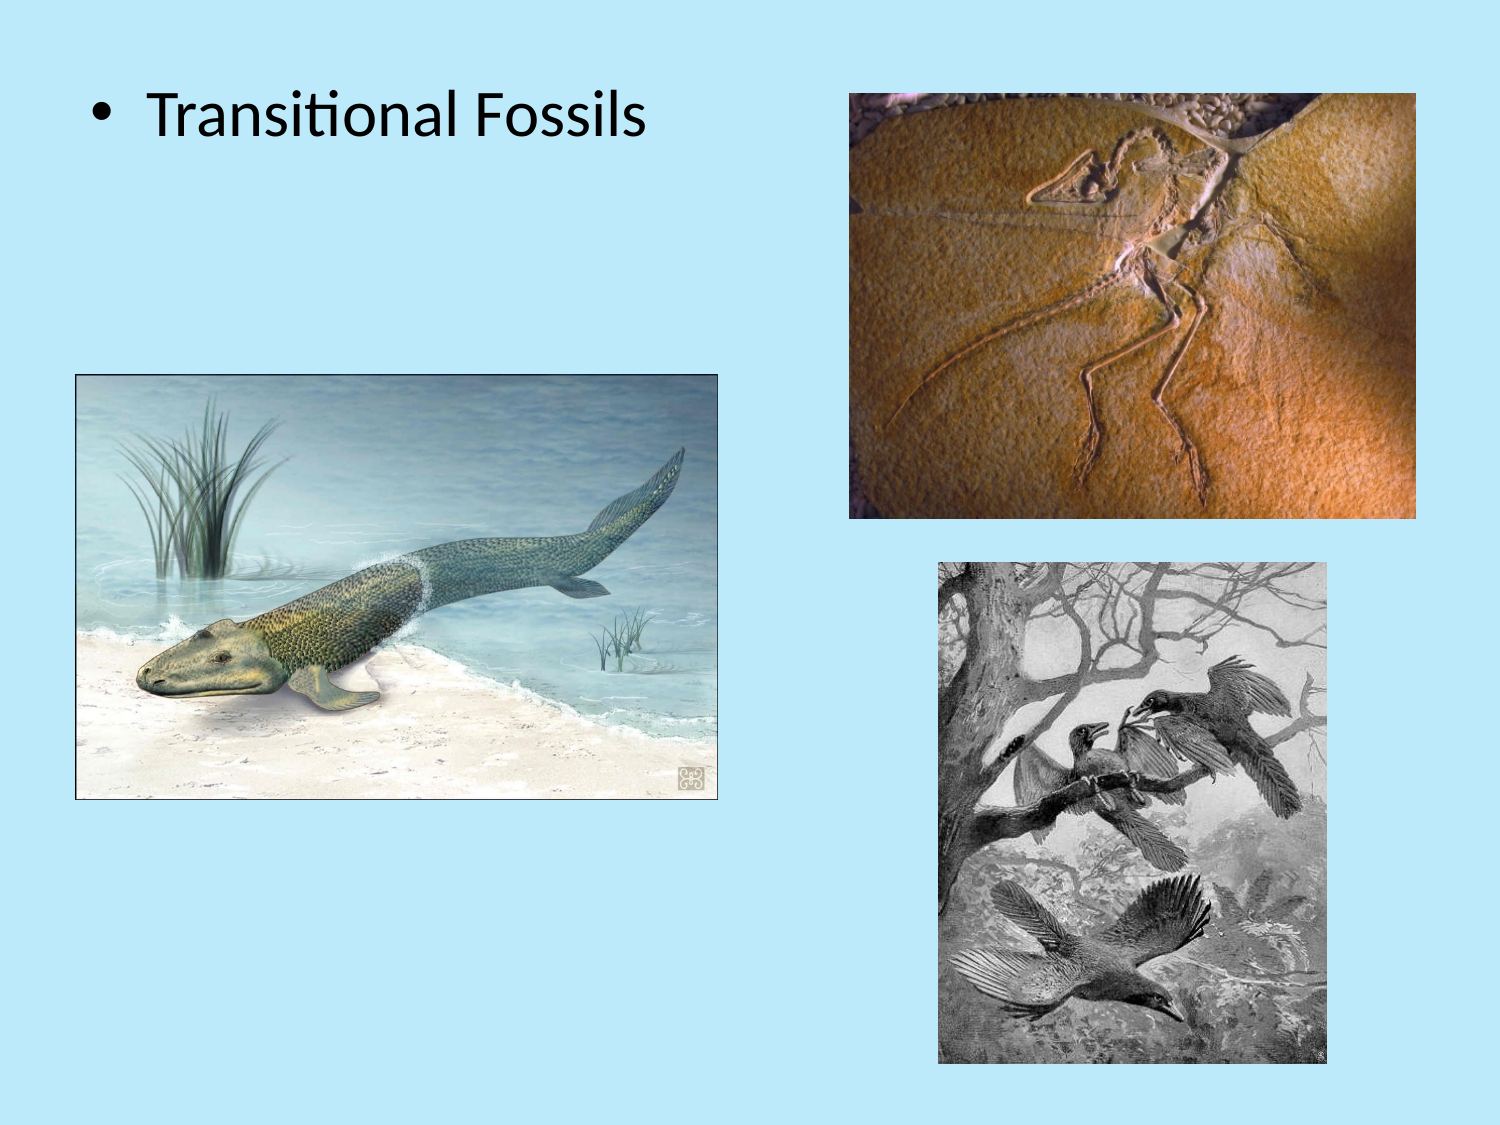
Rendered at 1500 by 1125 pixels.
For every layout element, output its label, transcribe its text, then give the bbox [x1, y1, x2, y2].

picture [938, 562, 1327, 1064]
picture [849, 93, 1416, 519]
picture [74, 374, 718, 801]
list Transitional Fossils [75, 62, 1425, 805]
